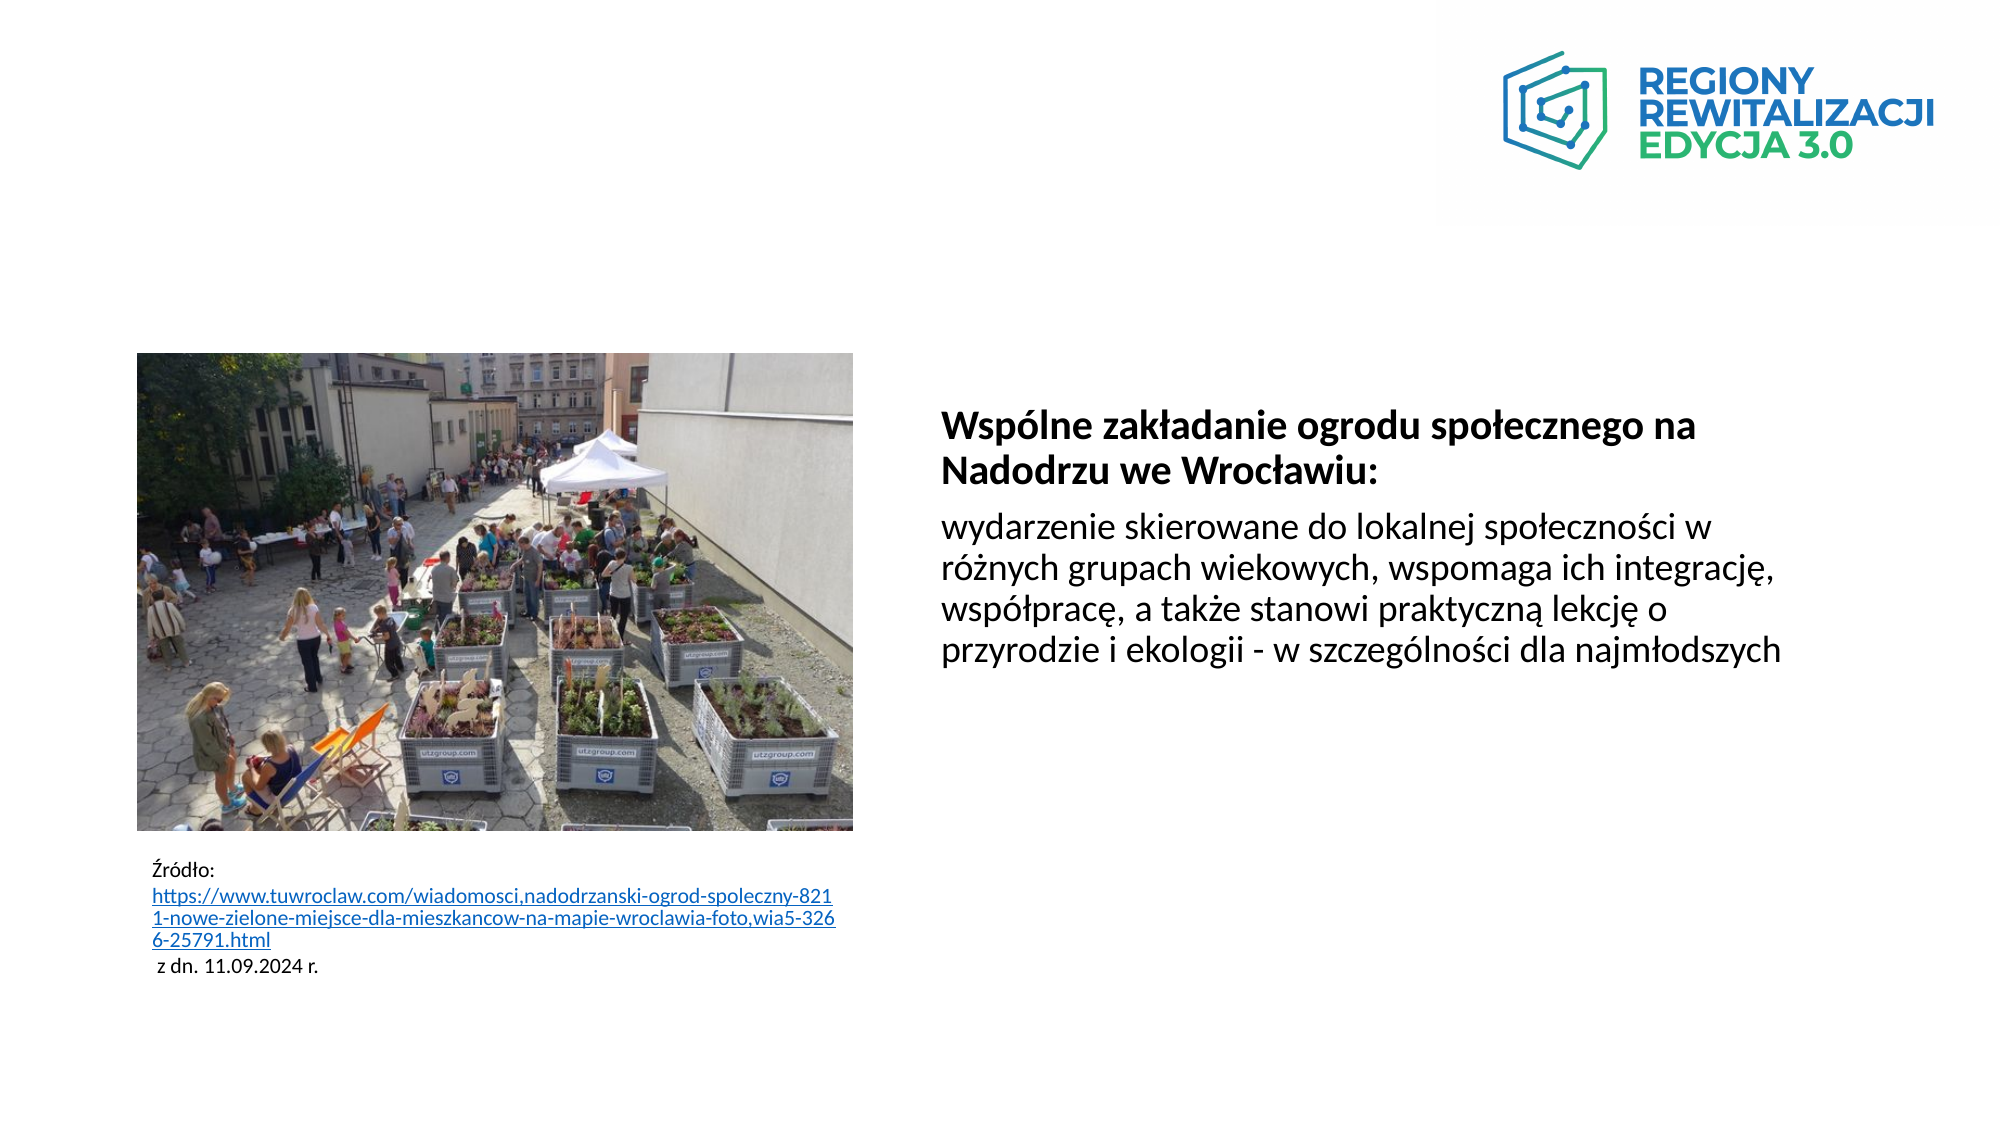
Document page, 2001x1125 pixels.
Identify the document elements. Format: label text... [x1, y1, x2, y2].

picture [1436, 0, 2000, 226]
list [137, 353, 853, 831]
list Wspólne zakładanie ogrodu społecznego na Nadodrzu we Wrocławiu: wydarzenie skierowane do lokalnej społeczności w różnych grupach wiekowych, wspomaga ich integrację, współpracę, a także stanowi praktyczną lekcję o przyrodzie i ekologii - w szczególności dla najmłodszych [926, 395, 1809, 715]
text_box Źródło: https://www.tuwroclaw.com/wiadomosci,nadodrzanski-ogrod-spoleczny-8211-nowe-zielone-miejsce-dla-mieszkancow-na-mapie-wroclawia-foto,wia5-3266-25791.html z dn. 11.09.2024 r. [137, 847, 853, 942]
